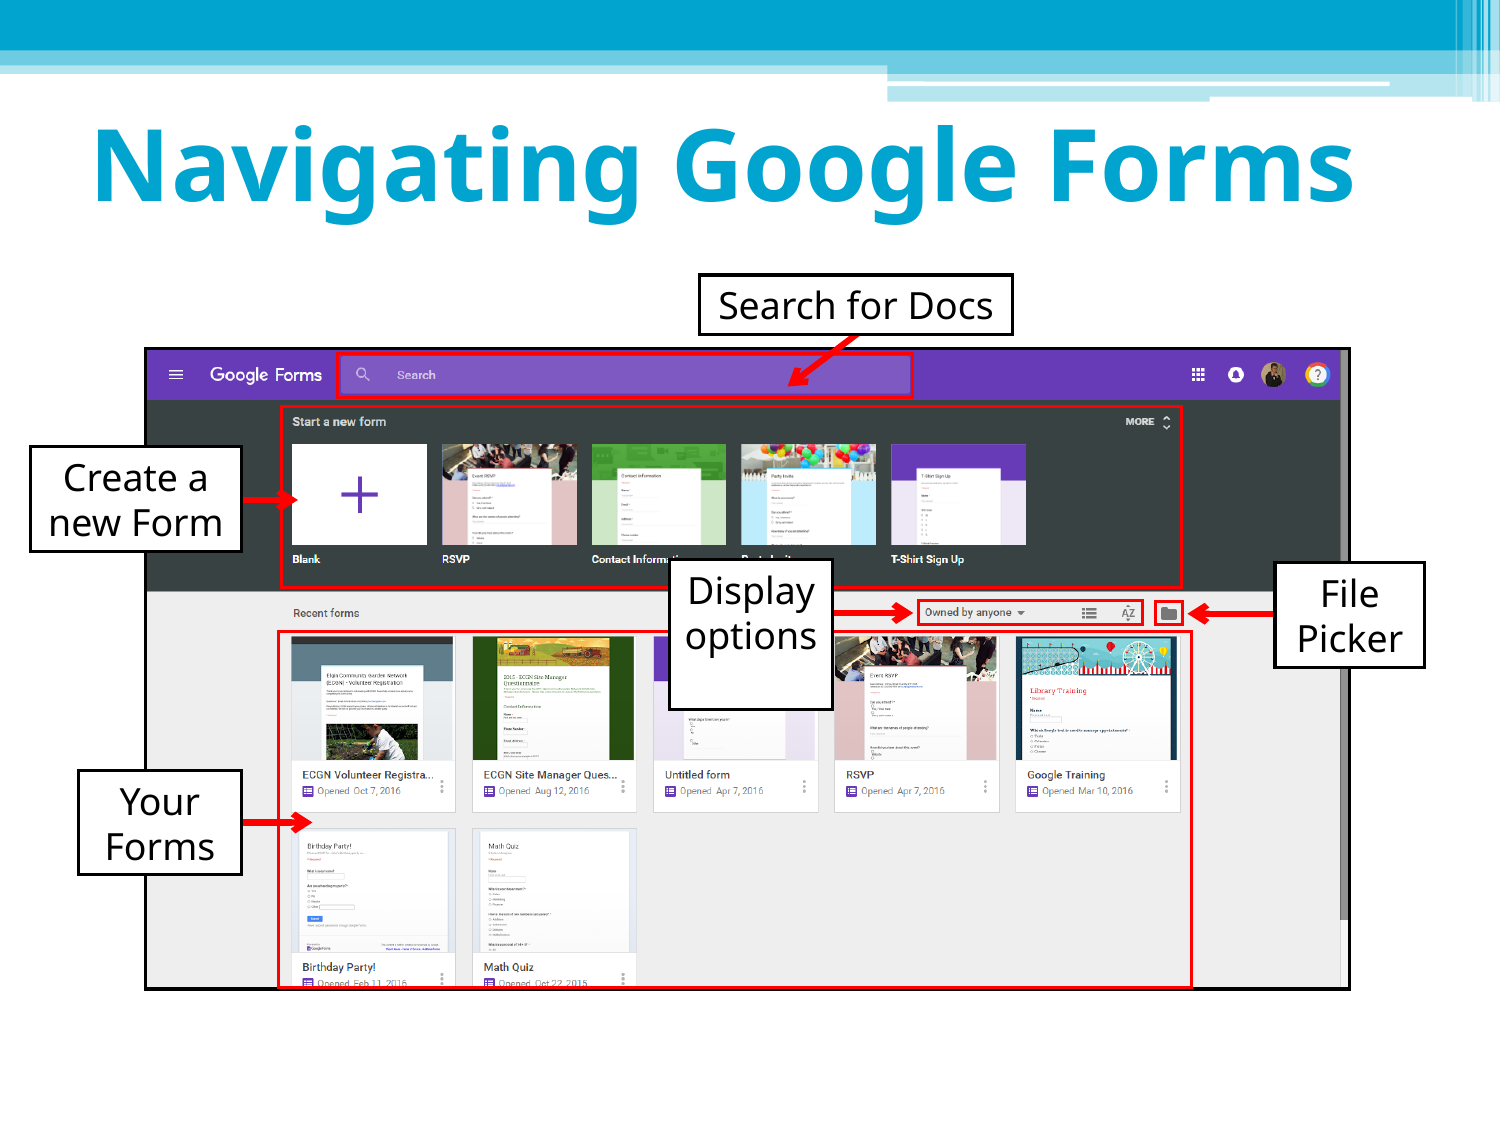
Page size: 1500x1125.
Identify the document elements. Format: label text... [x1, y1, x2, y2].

text_box Search for Docs [699, 274, 1013, 335]
title Navigating Google Forms [75, 75, 1418, 248]
text_box Create a new Form [30, 446, 147, 552]
text_box File Picker [1349, 562, 1425, 668]
text_box Your Forms [78, 770, 147, 875]
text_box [787, 301, 900, 387]
picture [147, 349, 1349, 988]
